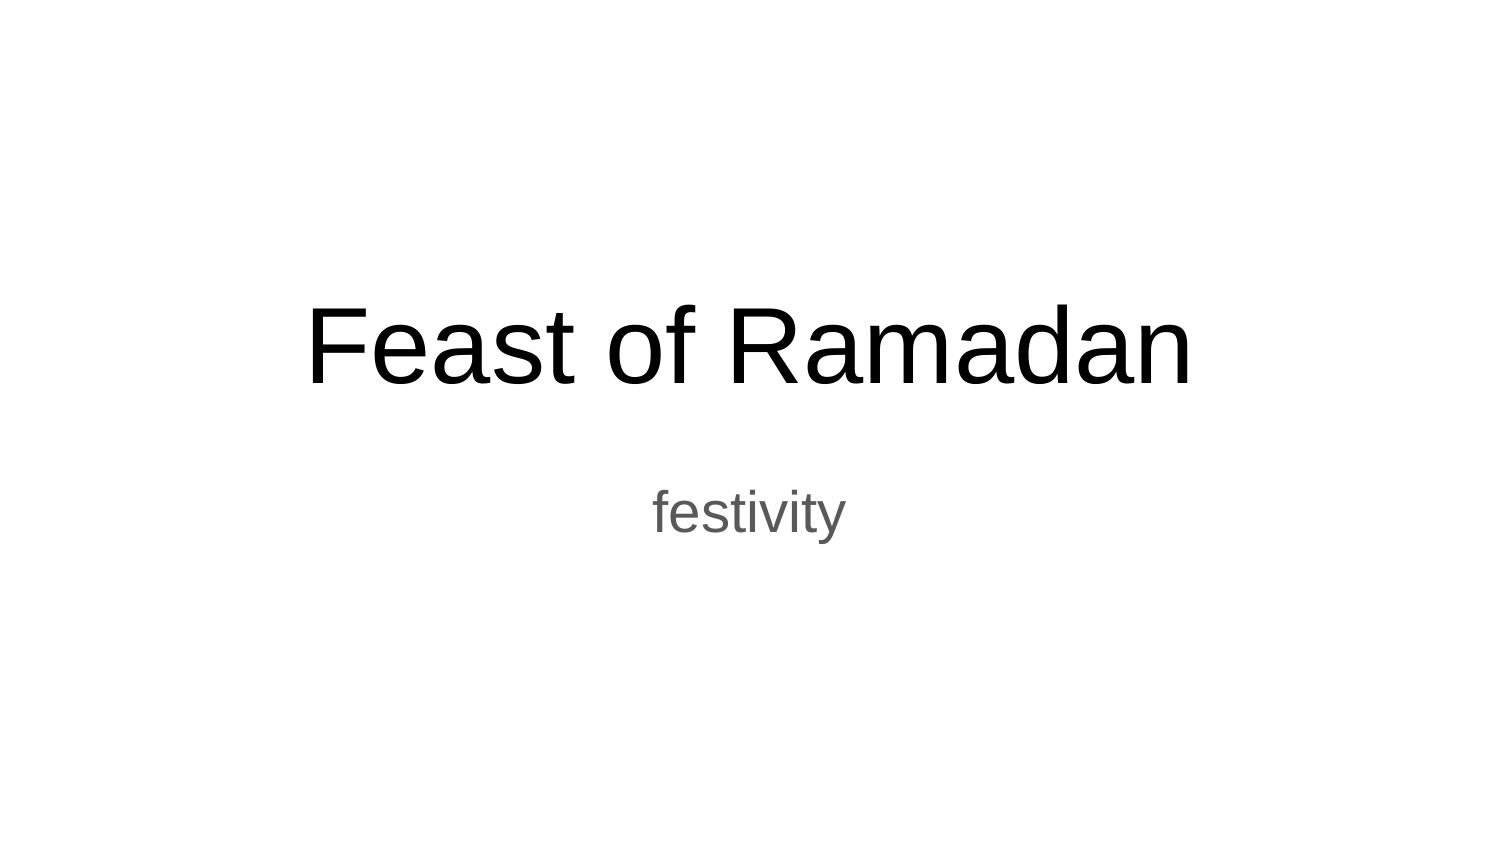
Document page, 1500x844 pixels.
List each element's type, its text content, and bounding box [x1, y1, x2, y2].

title Feast of Ramadan [51, 85, 1449, 422]
subtitle festivity [51, 464, 1449, 595]
